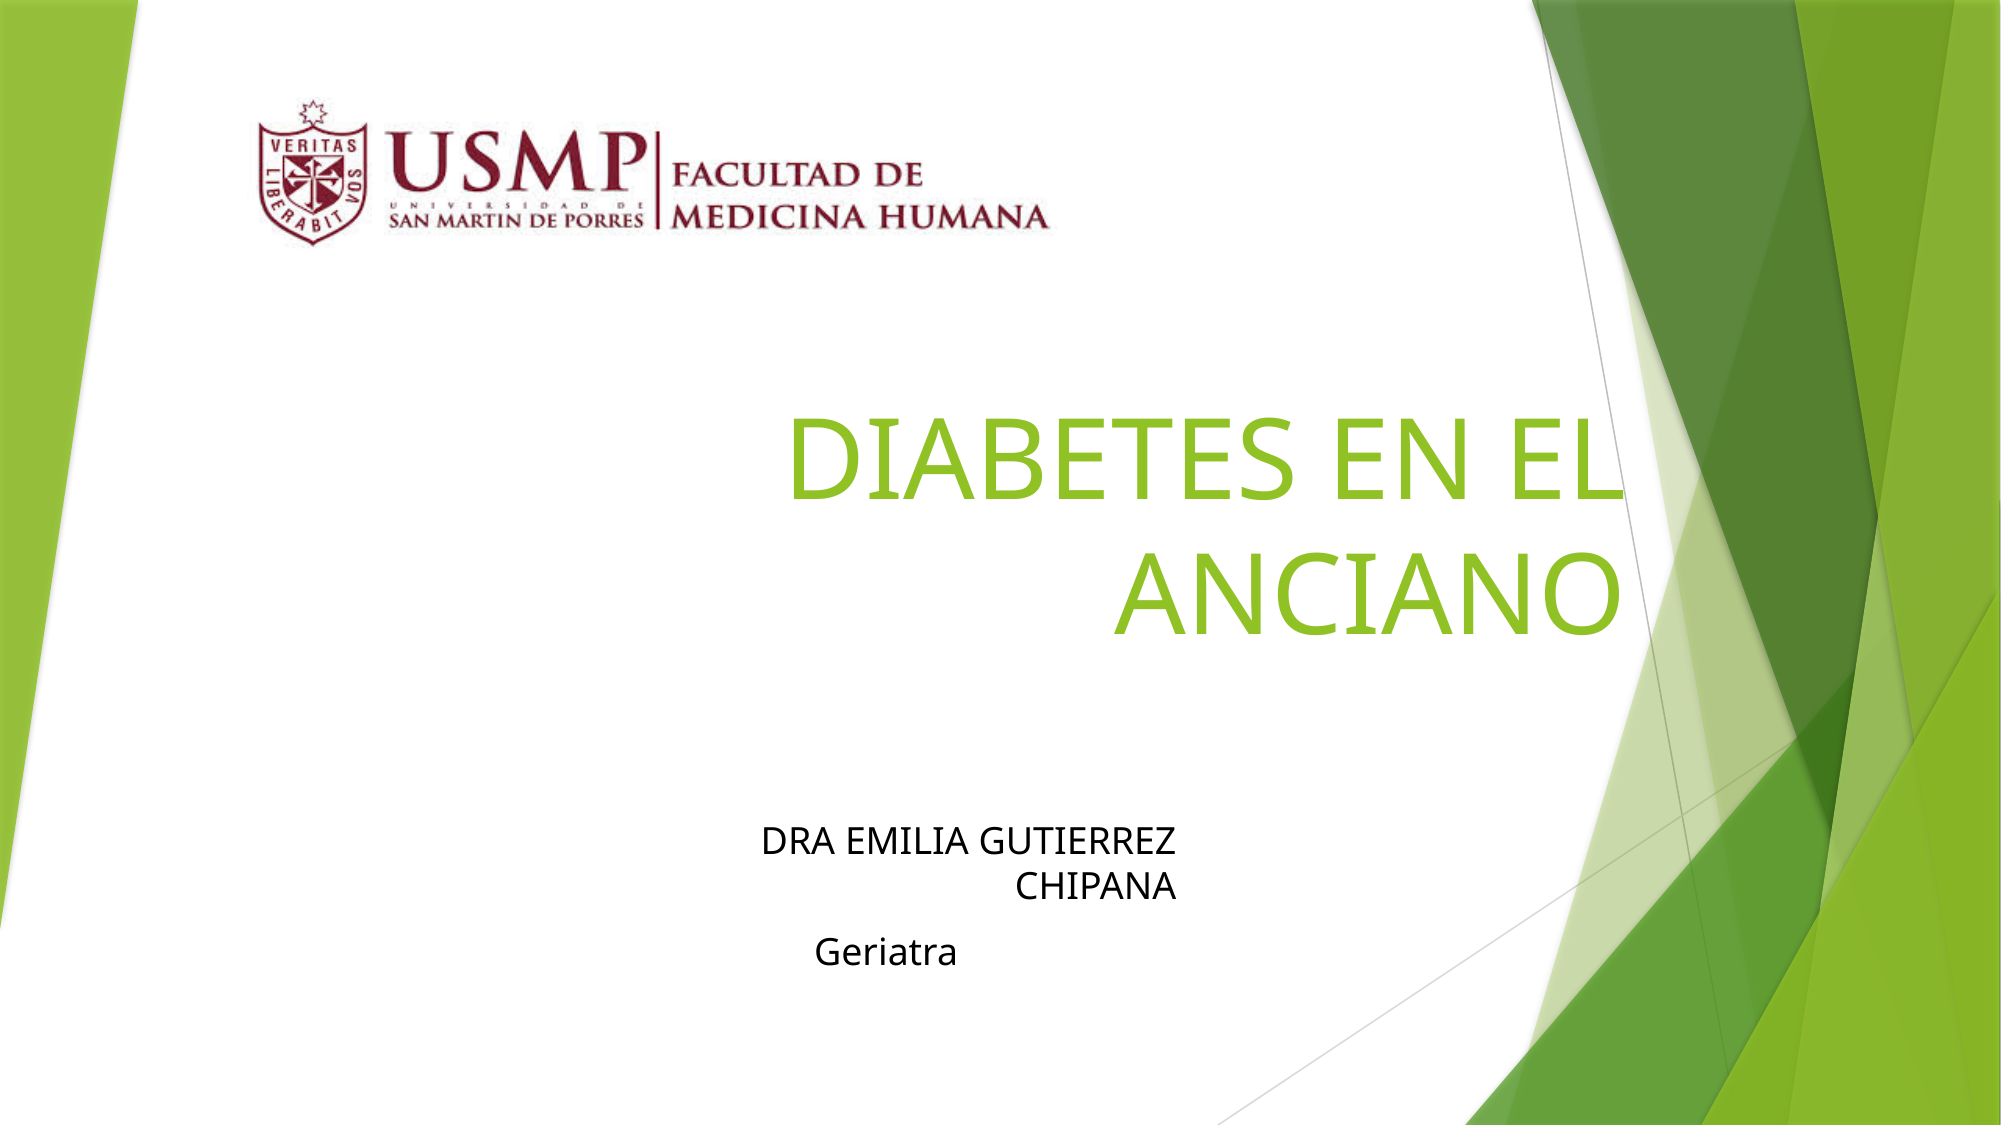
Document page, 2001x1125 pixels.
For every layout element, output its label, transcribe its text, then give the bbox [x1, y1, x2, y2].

title DIABETES EN EL ANCIANO [247, 394, 1642, 665]
subtitle DRA EMILIA GUTIERREZ CHIPANA Geriatra [580, 809, 1192, 986]
picture [246, 97, 1058, 250]
